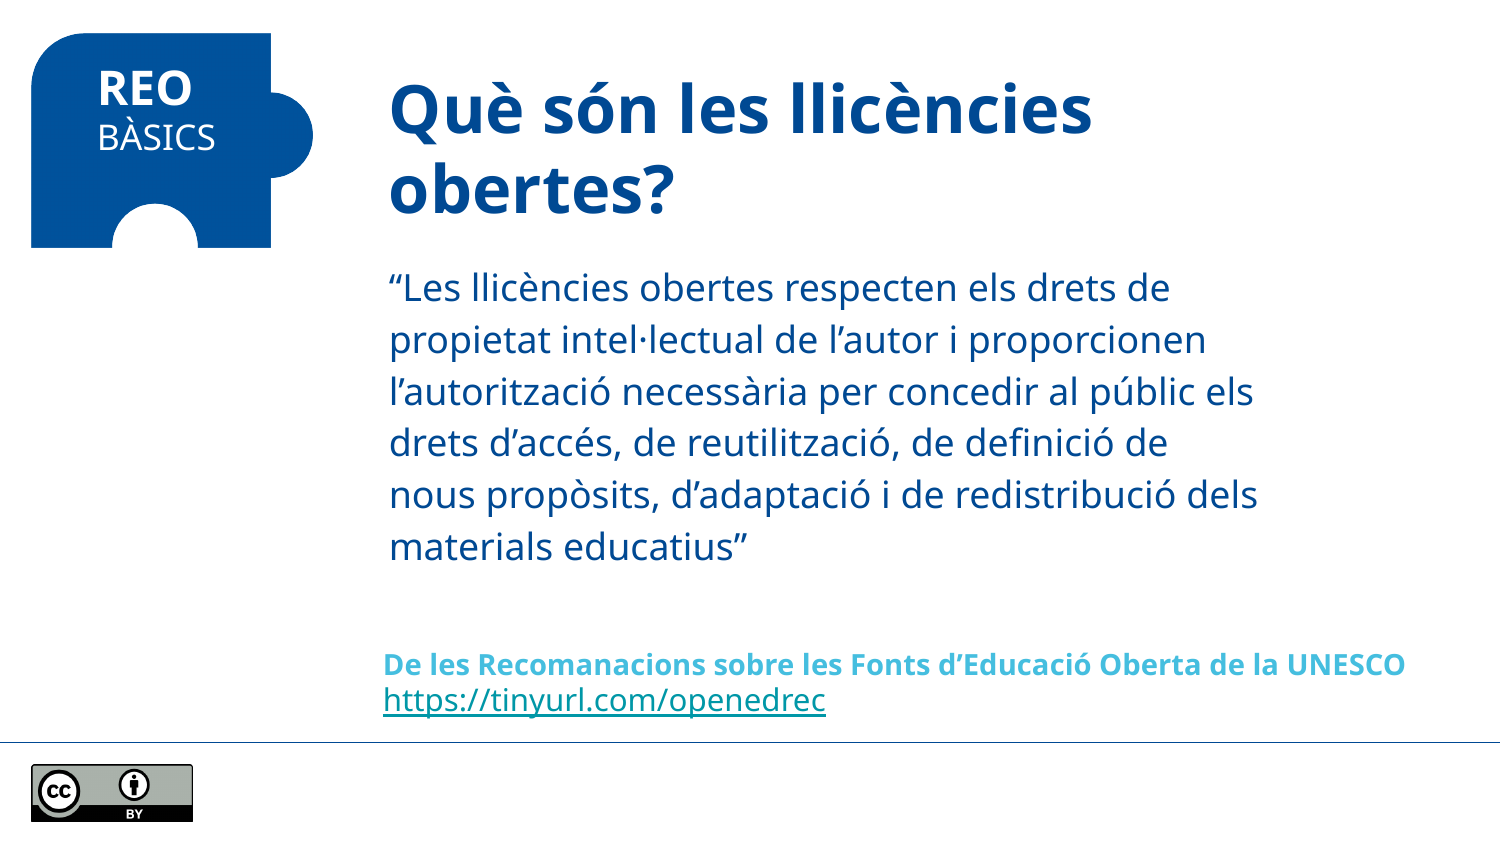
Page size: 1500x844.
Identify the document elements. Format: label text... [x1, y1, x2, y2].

picture [31, 33, 313, 248]
picture [31, 764, 193, 822]
text_box REO BÀSICS [315, 42, 513, 173]
text_box De les Recomanacions sobre les Fonts d’Educació Oberta de la UNESCO https://tinyurl.com/openedrec [367, 630, 1457, 739]
text_box “Les llicències obertes respecten els drets de propietat intel·lectual de l’autor i proporcionen l’autorització necessària per concedir al públic els drets d’accés, de reutilització, de definició de nous propòsits, d’adaptació i de redistribució dels materials educatius” [373, 242, 1283, 583]
text_box [0, 750, 1500, 844]
text_box Què són les llicències obertes? [373, 51, 1451, 242]
